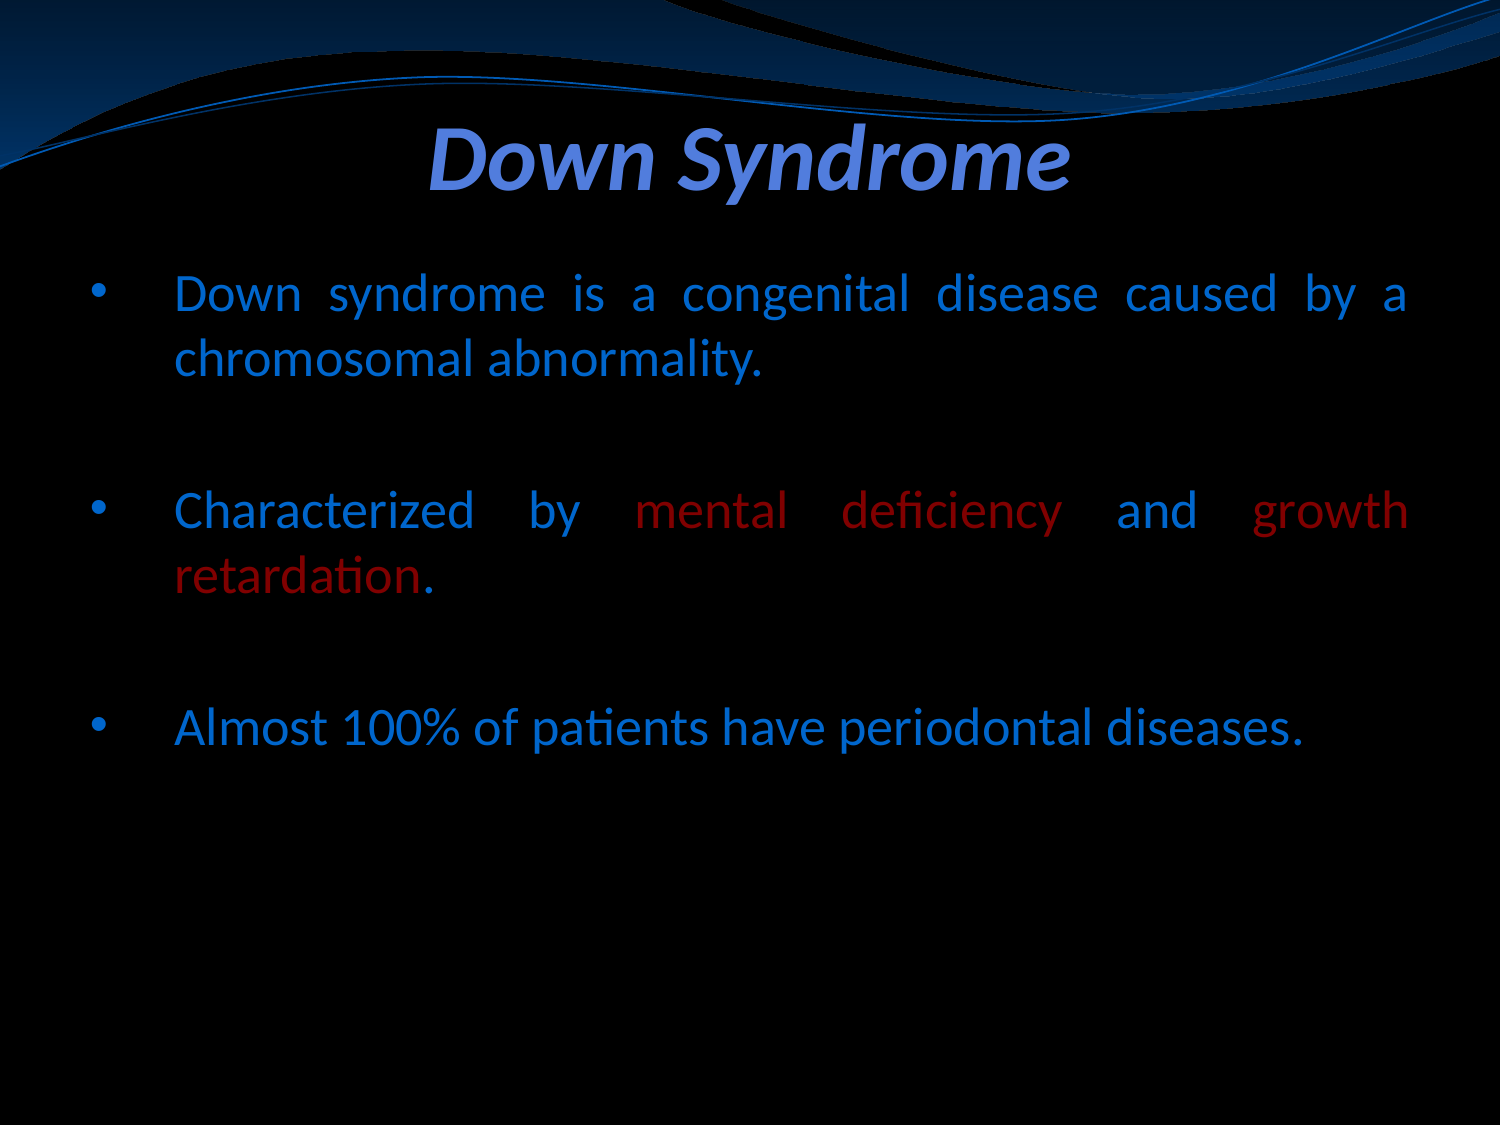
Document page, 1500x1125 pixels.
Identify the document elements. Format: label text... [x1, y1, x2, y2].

title Down Syndrome [75, 87, 1425, 210]
list Down syndrome is a congenital disease caused by a chromosomal abnormality. Characterized by mental deficiency and growth retardation. Almost 100% of patients have periodontal diseases. [75, 249, 1425, 1038]
